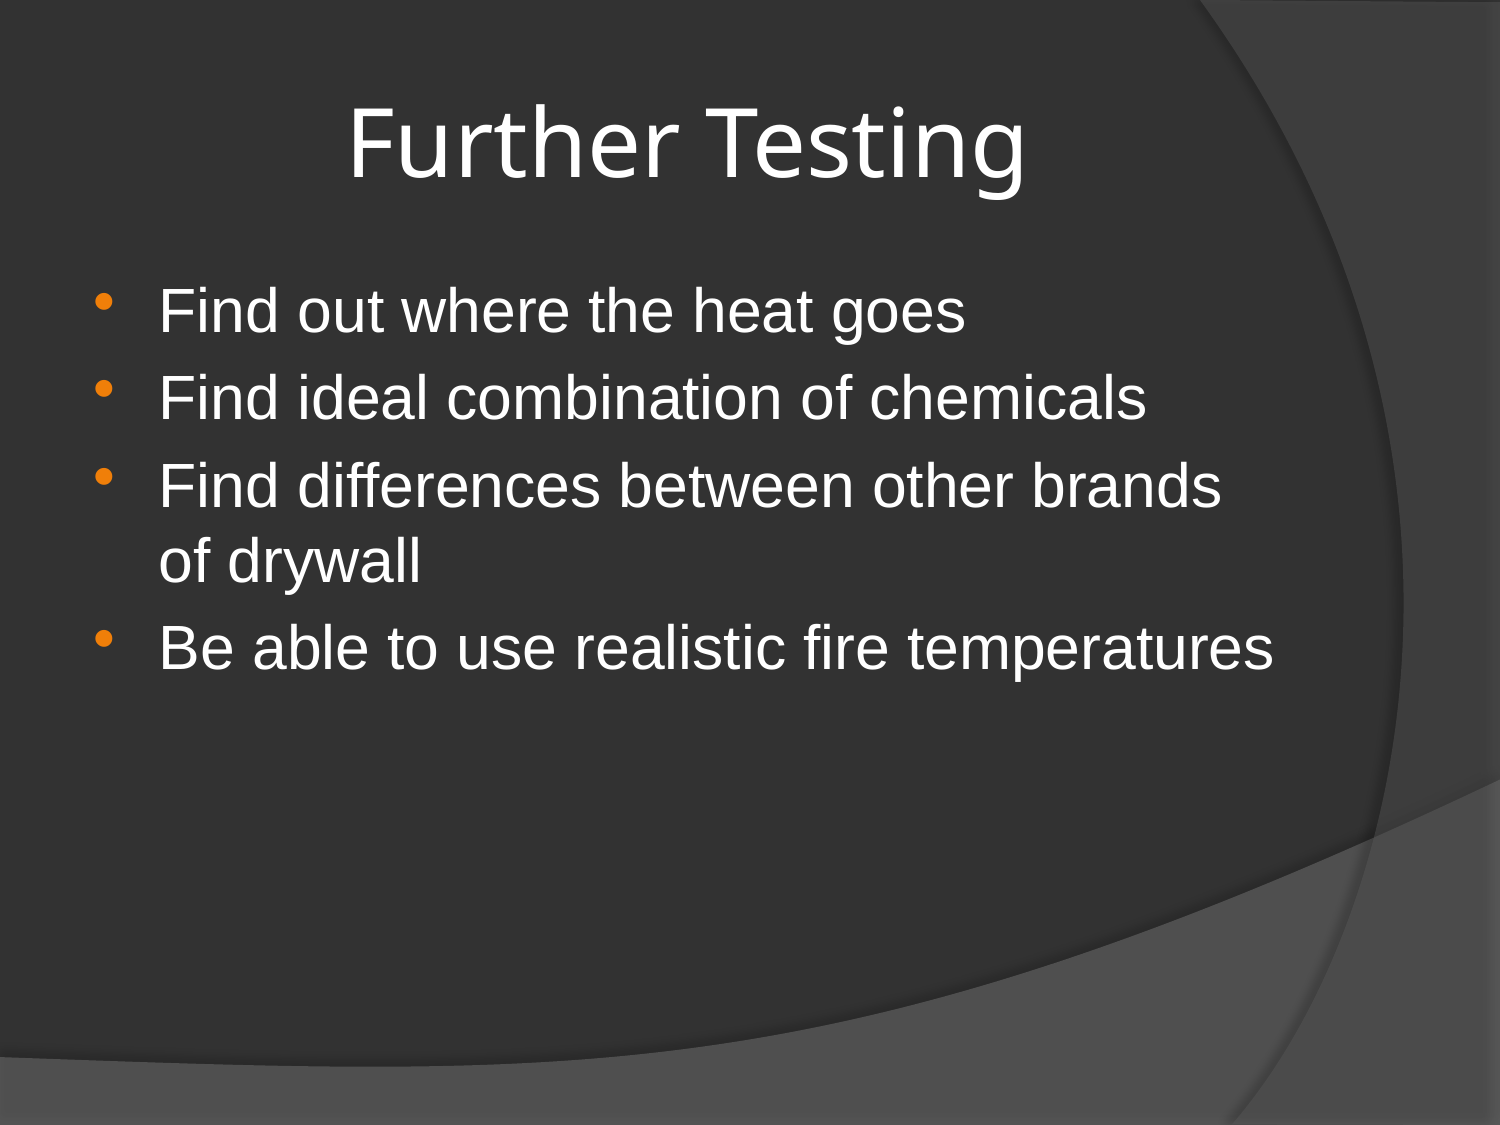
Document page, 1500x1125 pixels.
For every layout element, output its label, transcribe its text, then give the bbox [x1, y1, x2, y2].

title Further Testing [75, 45, 1300, 233]
list Find out where the heat goes Find ideal combination of chemicals Find differences between other brands of drywall Be able to use realistic fire temperatures [75, 262, 1300, 1005]
